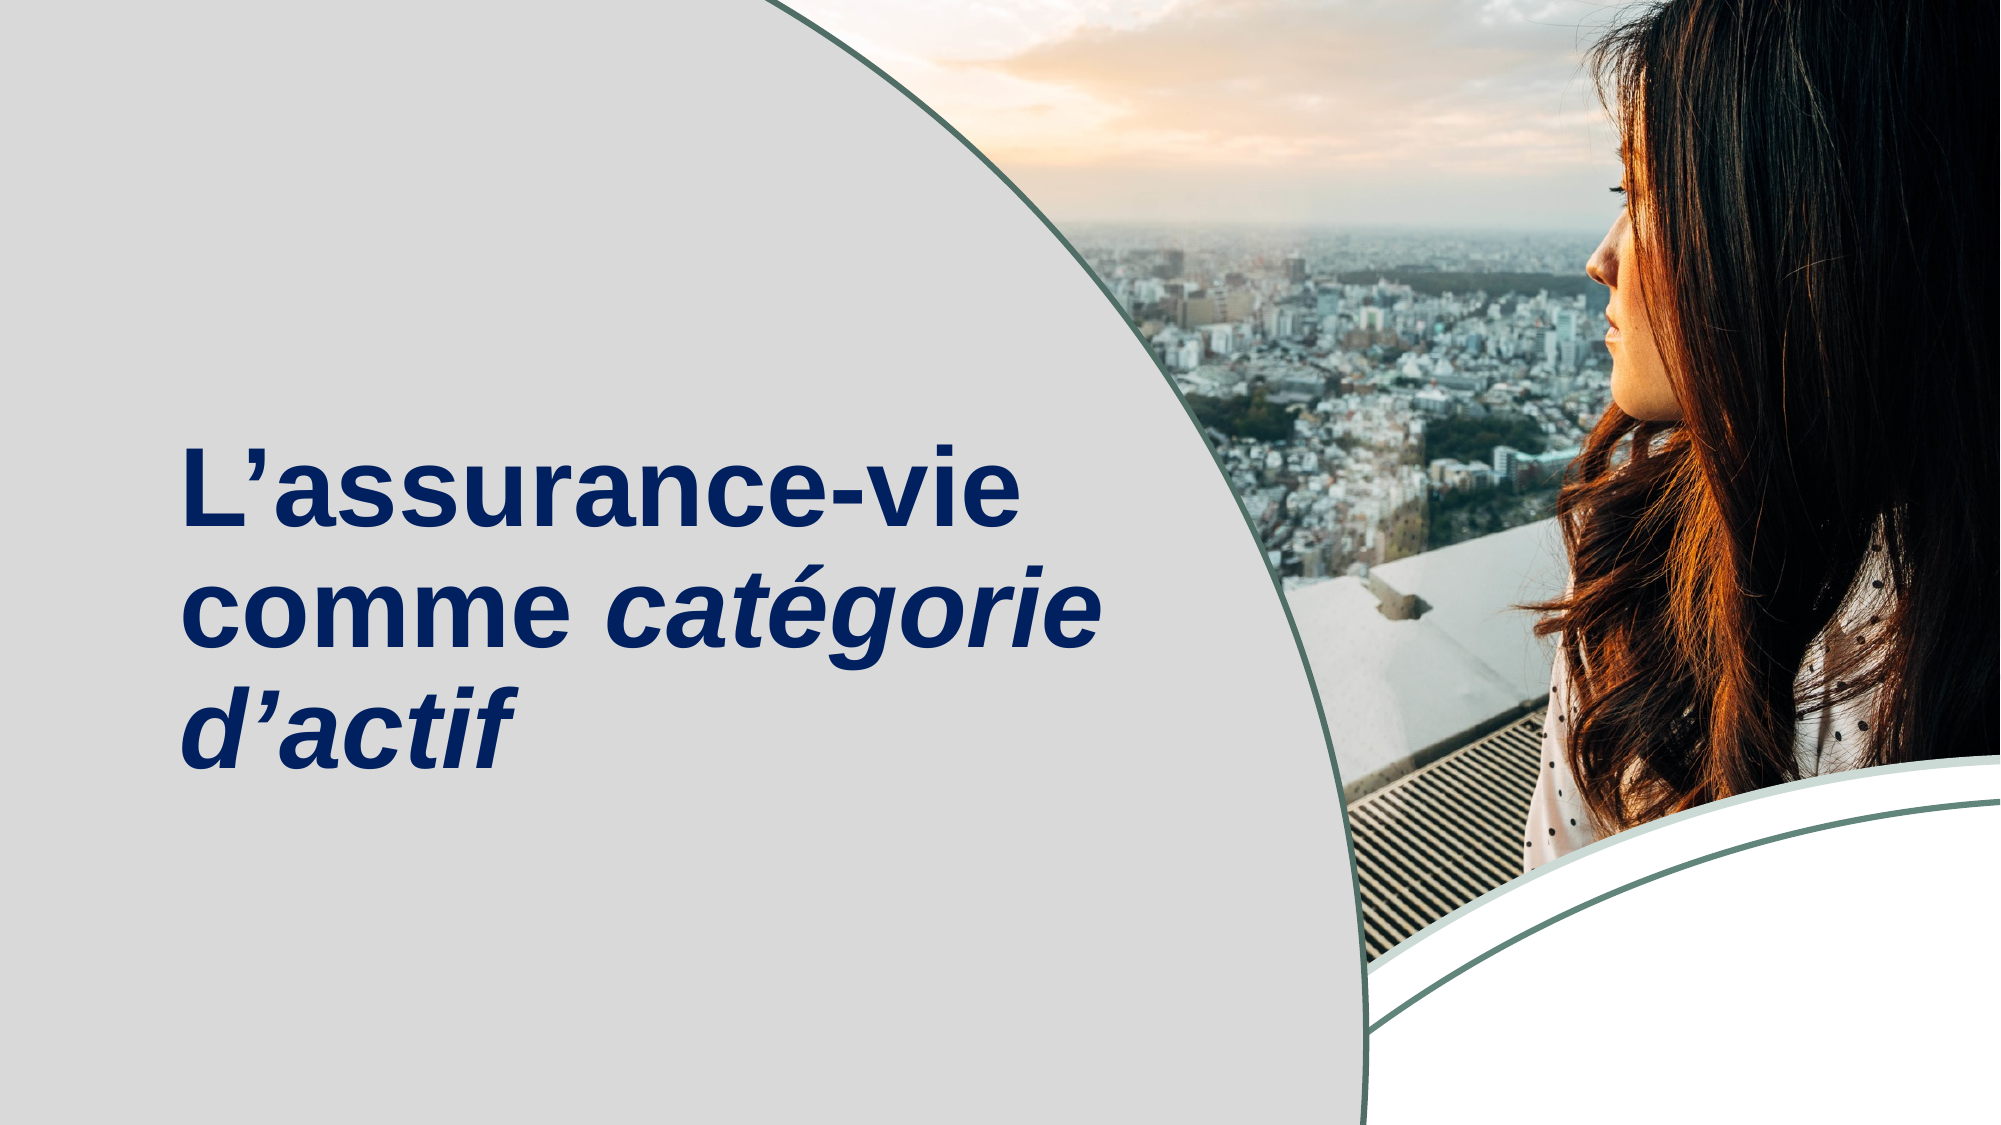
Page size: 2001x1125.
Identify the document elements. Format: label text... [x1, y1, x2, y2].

picture [779, 0, 2001, 964]
title L’assurance-vie comme catégorie d’actif [164, 409, 1665, 801]
